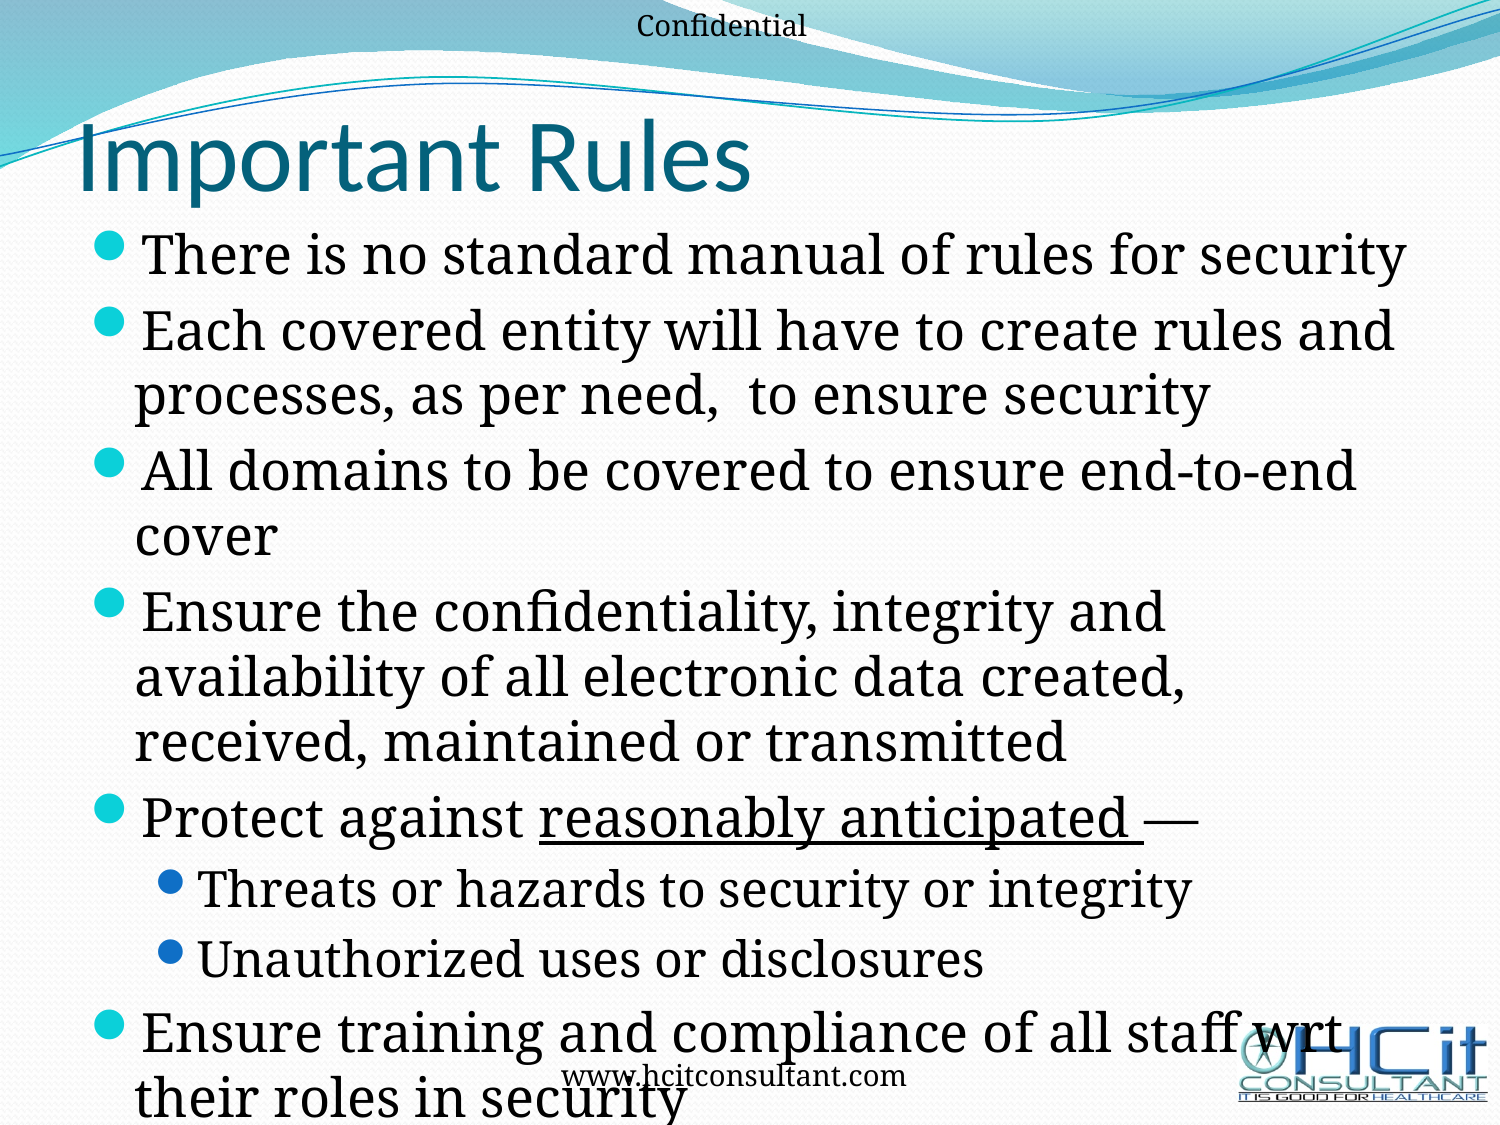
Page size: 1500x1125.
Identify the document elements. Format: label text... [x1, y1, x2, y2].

picture [1237, 1024, 1488, 1104]
title Important Rules [74, 115, 1426, 212]
slide_number 16 [1299, 1042, 1425, 1103]
list There is no standard manual of rules for security Each covered entity will have to create rules and processes, as per need, to ensure security All domains to be covered to ensure end-to-end cover Ensure the confidentiality, integrity and availability of all electronic data created, received, maintained or transmitted Protect against reasonably anticipated — Threats or hazards to security or integrity Unauthorized uses or disclosures Ensure training and compliance of all staff wrt their roles in security [74, 212, 1426, 1038]
